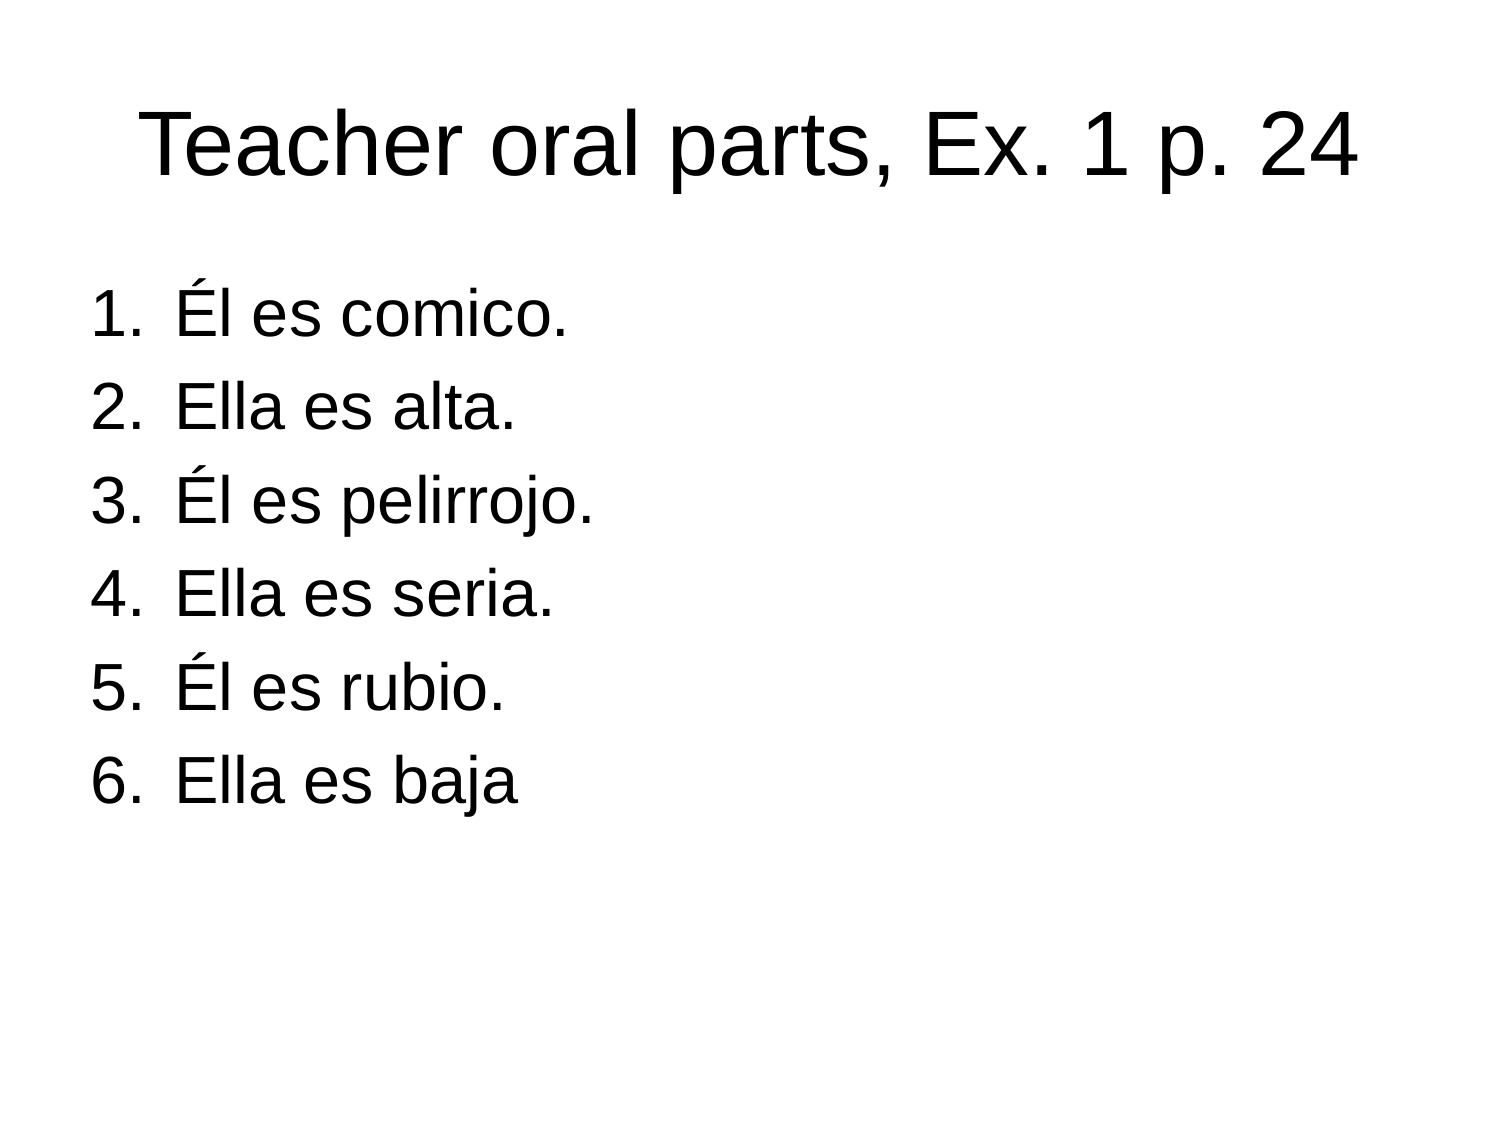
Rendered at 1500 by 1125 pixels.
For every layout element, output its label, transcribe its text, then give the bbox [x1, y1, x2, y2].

list Él es comico. Ella es alta. Él es pelirrojo. Ella es seria. Él es rubio. Ella es baja [75, 262, 1425, 1005]
title Teacher oral parts, Ex. 1 p. 24 [75, 45, 1425, 233]
